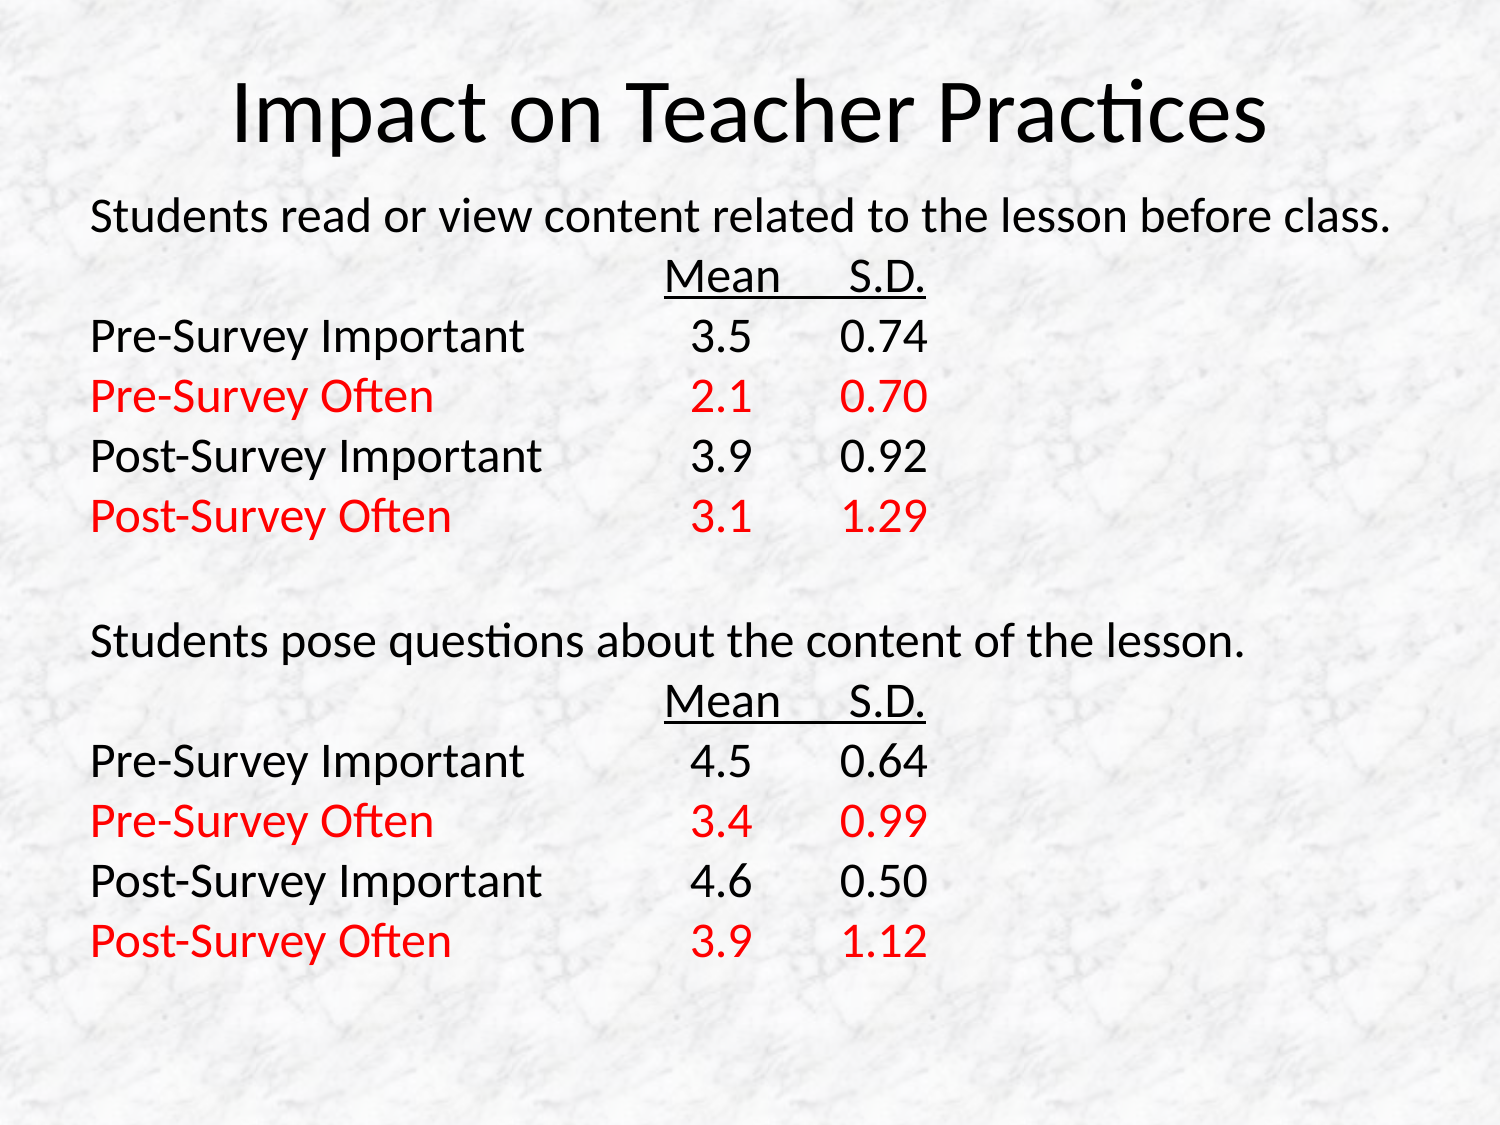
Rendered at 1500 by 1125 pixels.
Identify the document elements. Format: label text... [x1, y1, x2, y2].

text_box Students read or view content related to the lesson before class. Mean S.D. Pre-Survey Important 3.5 0.74 Pre-Survey Often 2.1 0.70 Post-Survey Important 3.9 0.92 Post-Survey Often 3.1 1.29 [74, 174, 1413, 550]
title Impact on Teacher Practices [75, 12, 1425, 200]
text_box Students pose questions about the content of the lesson. Mean S.D. Pre-Survey Important 4.5 0.64 Pre-Survey Often 3.4 0.99 Post-Survey Important 4.6 0.50 Post-Survey Often 3.9 1.12 [74, 599, 1413, 975]
